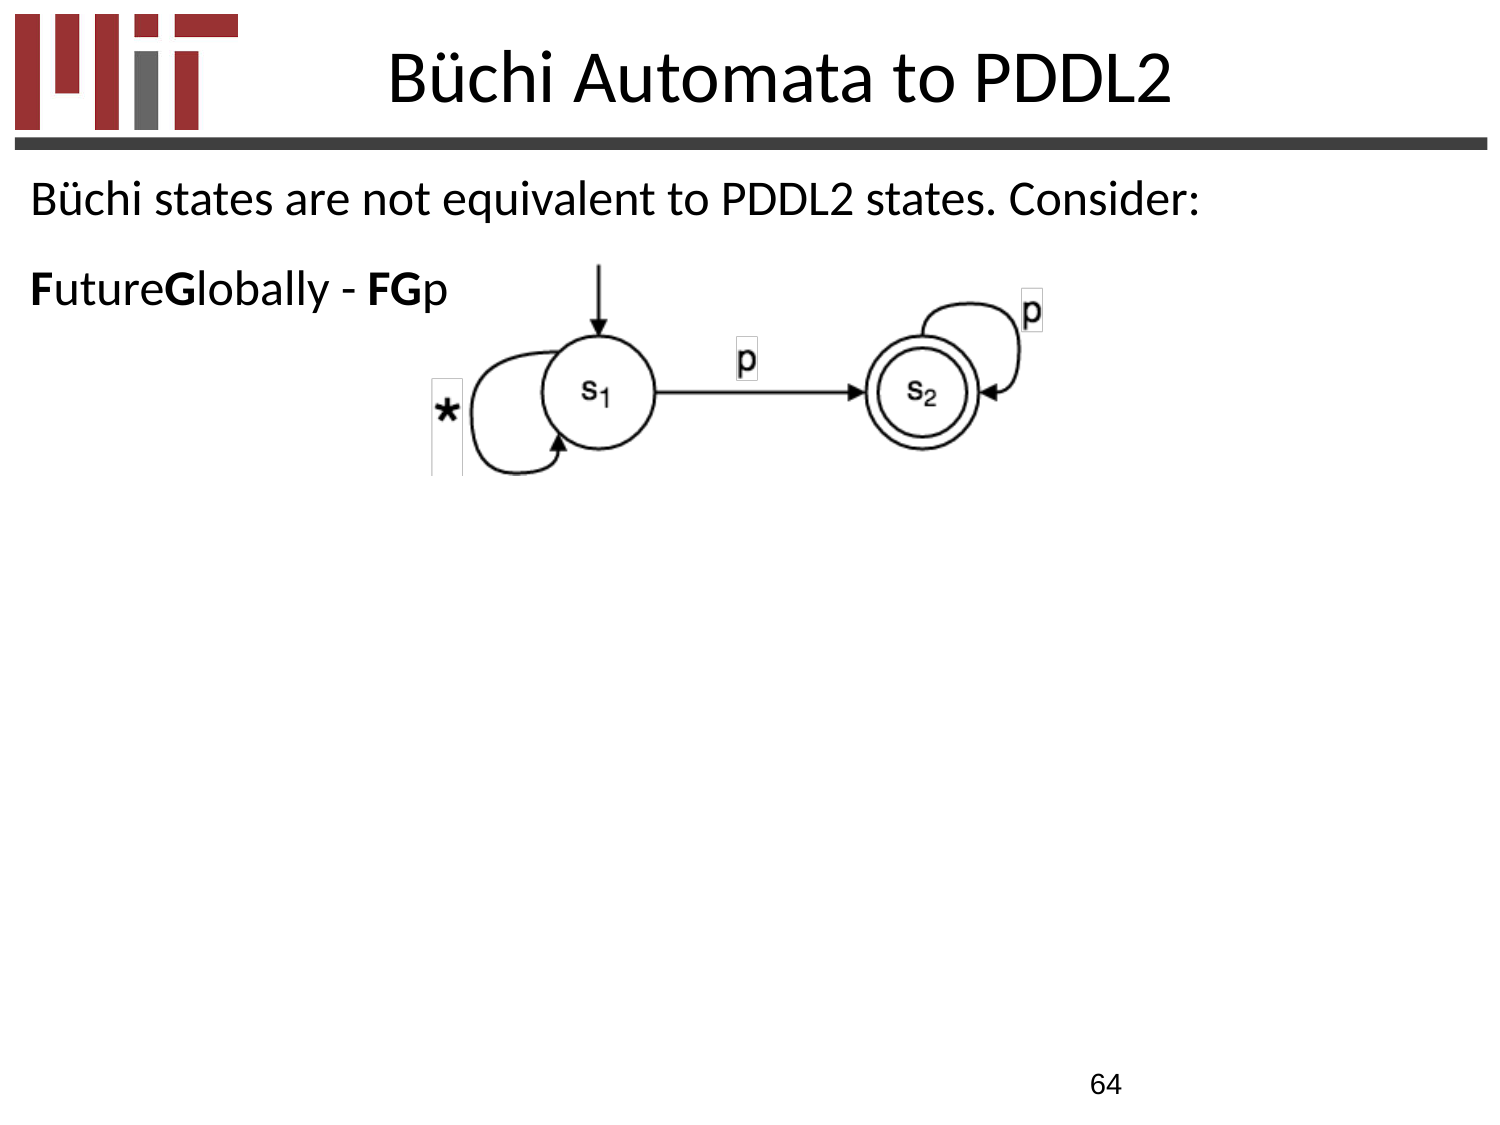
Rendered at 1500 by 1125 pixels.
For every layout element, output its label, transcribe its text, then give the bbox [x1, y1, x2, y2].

title Büchi Automata to PDDL2 [237, 15, 1325, 130]
list Büchi states are not equivalent to PDDL2 states. Consider: FutureGlobally - FGp [15, 149, 1485, 1037]
picture [15, 14, 238, 130]
slide_number 64 [1074, 1052, 1425, 1113]
picture [429, 261, 1046, 476]
